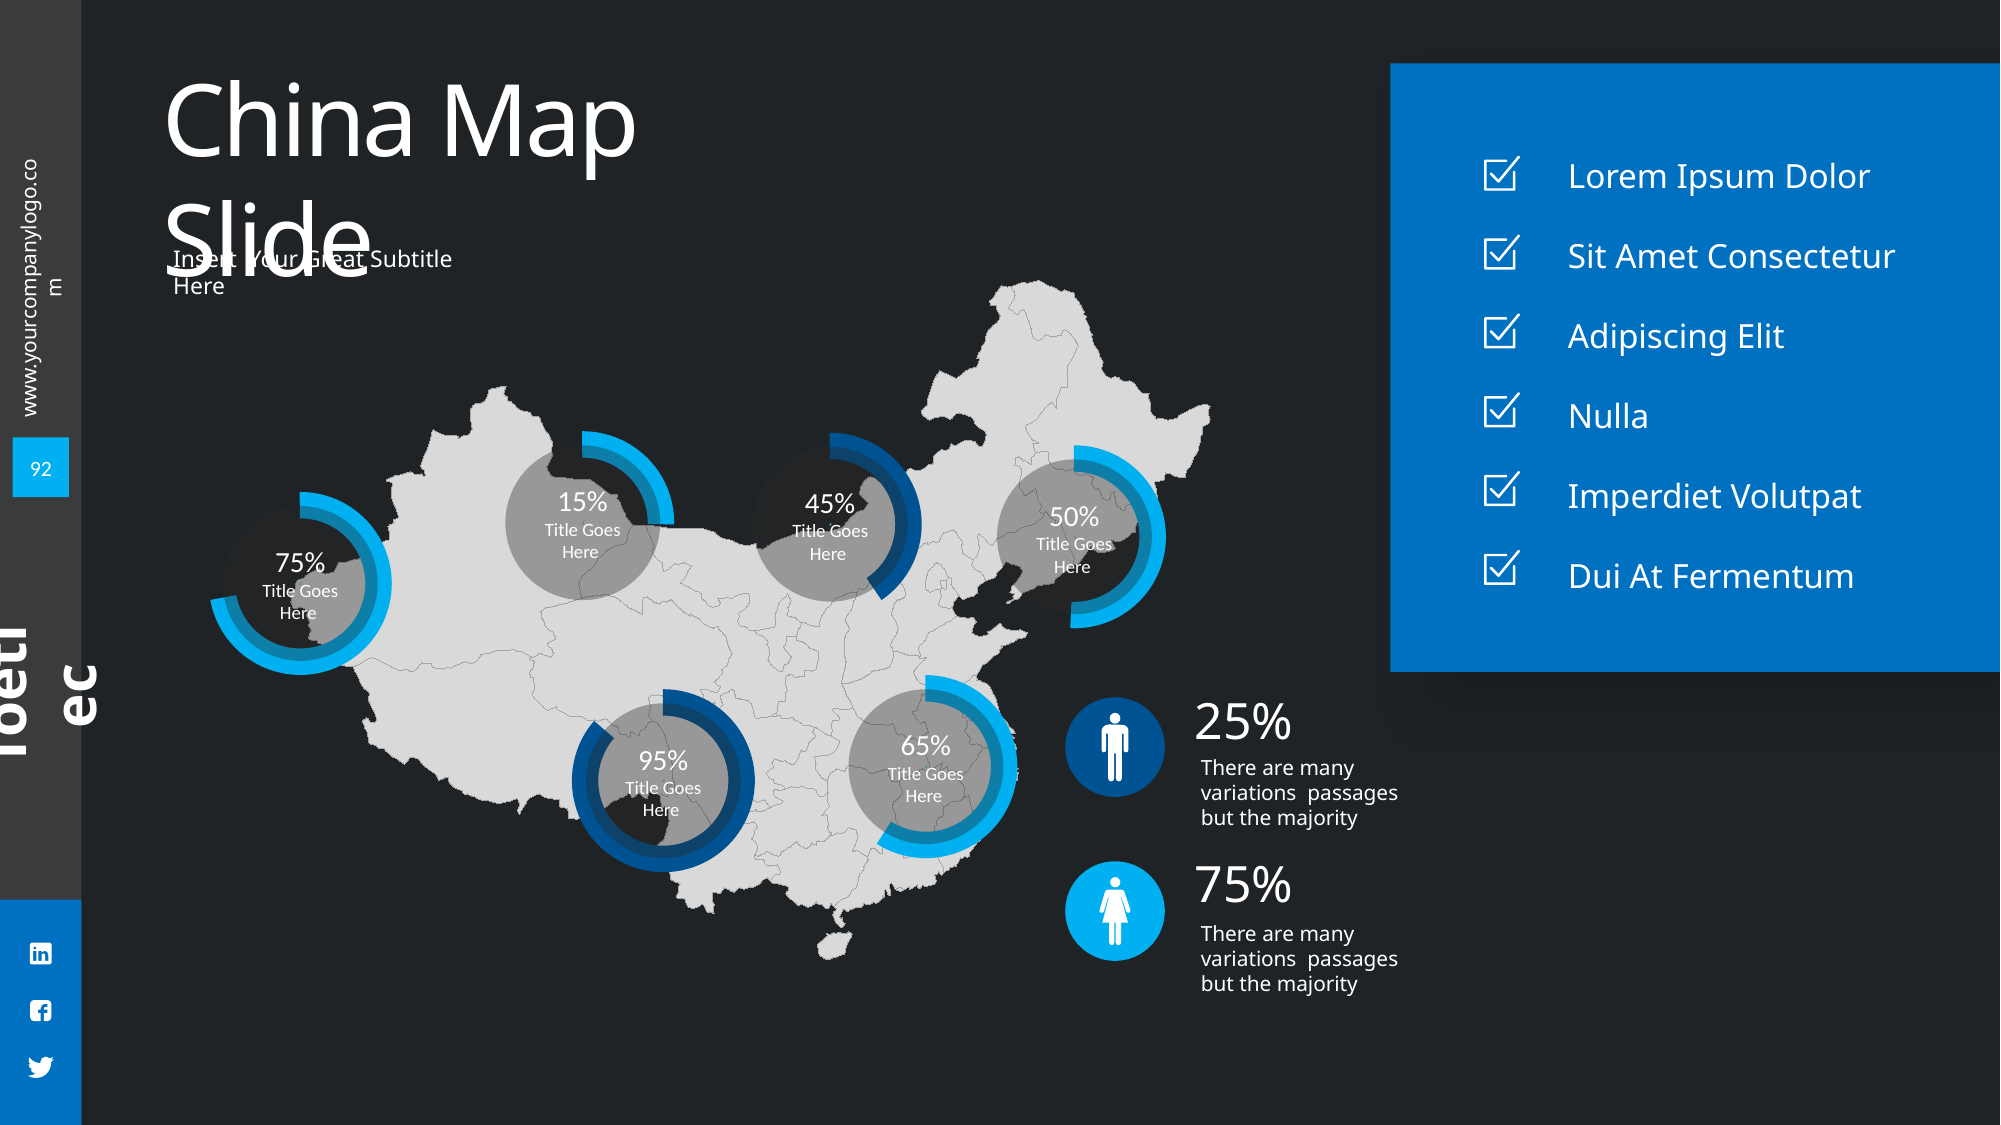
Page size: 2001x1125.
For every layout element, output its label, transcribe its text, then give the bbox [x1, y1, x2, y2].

text_box Insert Your Great Subtitle Here [158, 237, 512, 307]
text_box China Map Slide [147, 116, 677, 236]
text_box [1484, 550, 1520, 585]
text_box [1484, 155, 1520, 191]
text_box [1484, 392, 1520, 428]
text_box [1484, 471, 1520, 507]
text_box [208, 431, 1166, 873]
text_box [1484, 234, 1520, 270]
slide_number 92 [12, 437, 69, 498]
text_box [1389, 62, 2000, 673]
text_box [289, 280, 1210, 960]
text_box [1065, 861, 1165, 961]
text_box There are many variations passages but the majority [1200, 920, 1415, 996]
text_box Lorem Ipsum Dolor Sit Amet Consectetur Adipiscing Elit Nulla Imperdiet Volutpat Dui At Fermentum [1553, 108, 1972, 603]
text_box 75% [1210, 852, 1294, 913]
text_box 25% [1210, 689, 1294, 750]
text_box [1484, 313, 1520, 349]
text_box There are many variations passages but the majority [1210, 754, 1415, 830]
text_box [1065, 697, 1165, 797]
